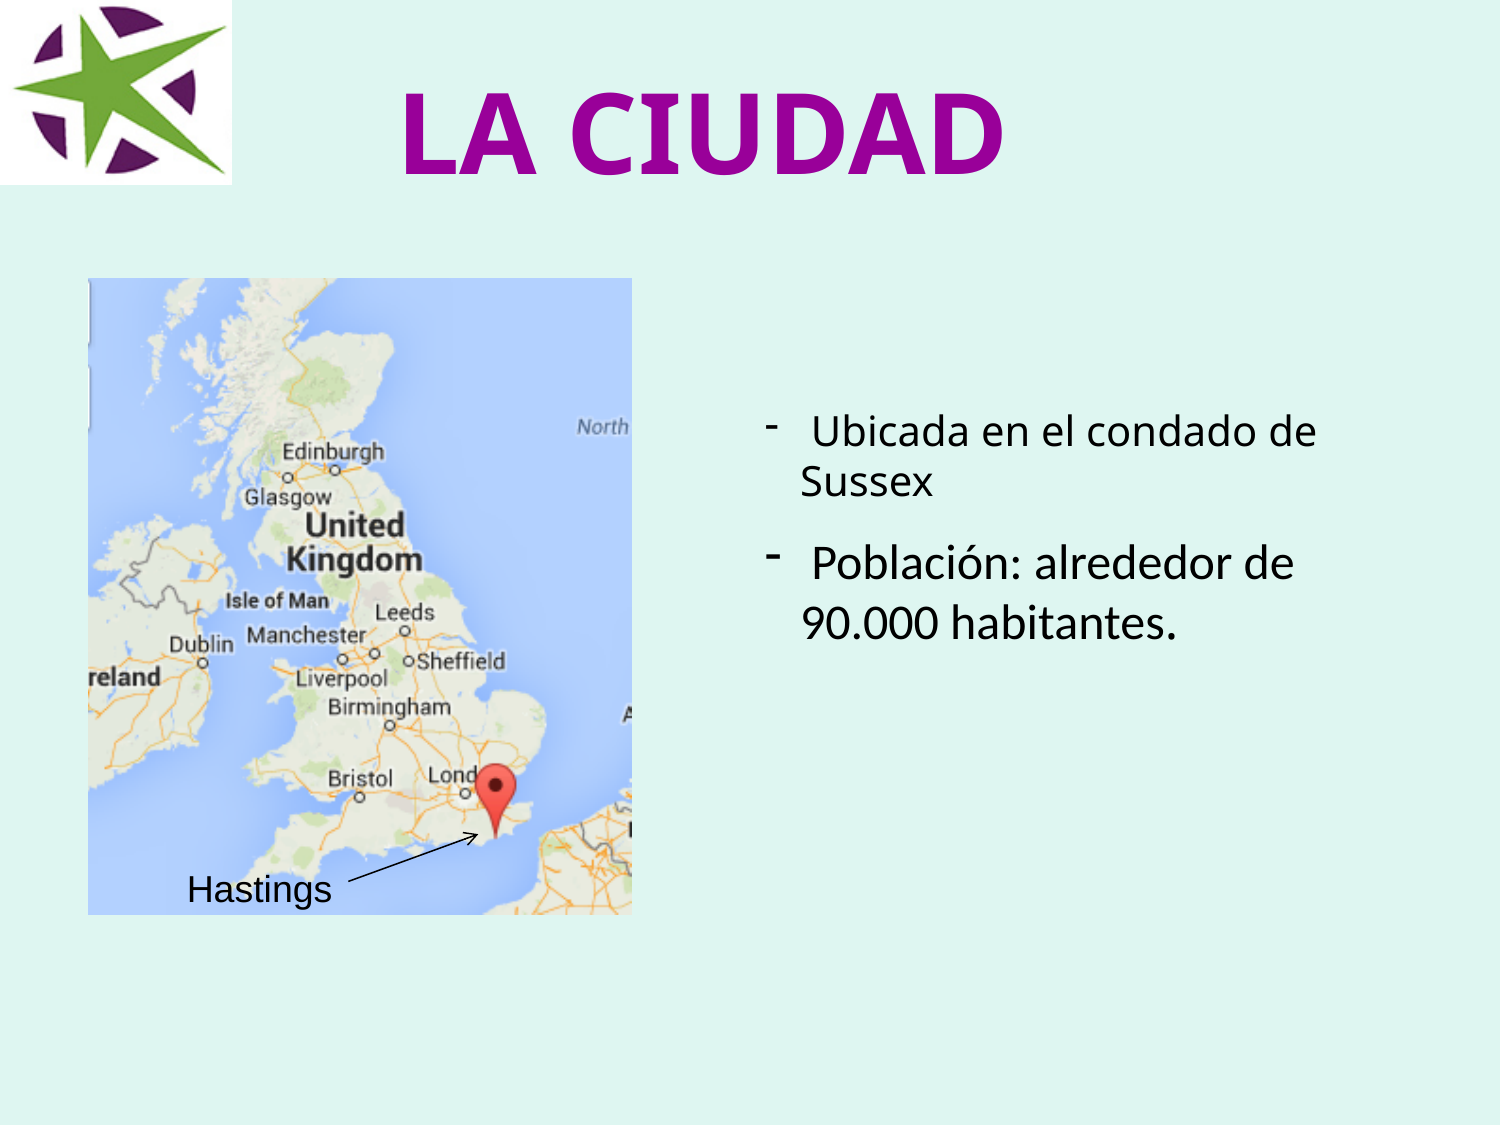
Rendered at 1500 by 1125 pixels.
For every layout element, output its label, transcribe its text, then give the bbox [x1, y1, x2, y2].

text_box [348, 833, 479, 882]
picture [0, 0, 232, 185]
text_box LA CIUDAD [324, 54, 1081, 205]
picture [88, 278, 633, 915]
text_box Ubicada en el condado de Sussex Población: alrededor de 90.000 habitantes. [749, 397, 1447, 742]
